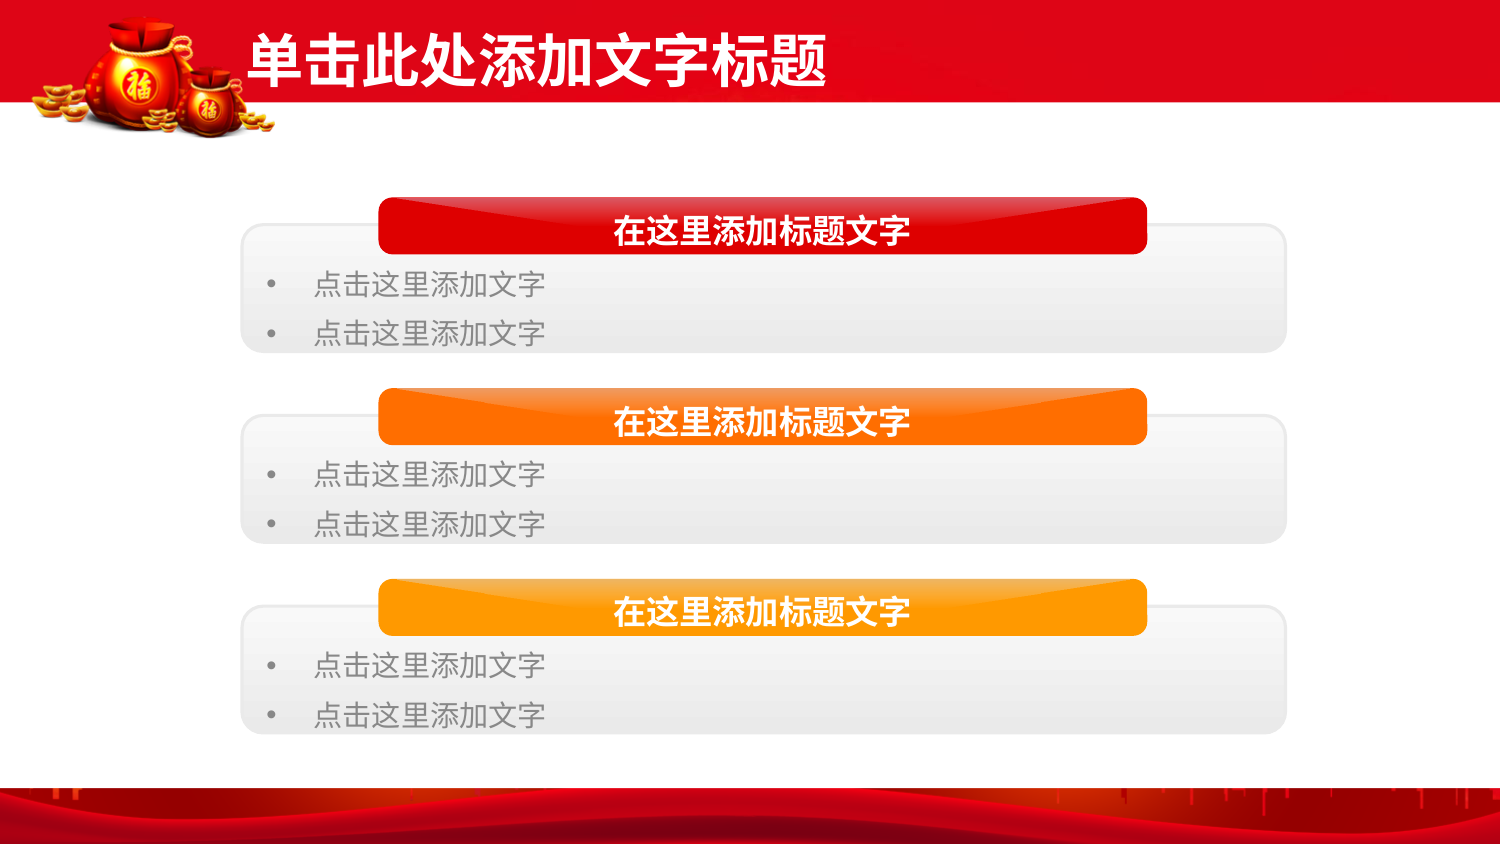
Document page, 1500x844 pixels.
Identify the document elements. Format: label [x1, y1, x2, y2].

text_box [378, 197, 1148, 259]
text_box [241, 224, 1286, 363]
text_box [241, 606, 1286, 744]
picture [0, 789, 1500, 844]
text_box [378, 578, 1148, 640]
text_box [378, 388, 1148, 450]
text_box [241, 415, 1286, 553]
picture [0, 0, 1500, 139]
